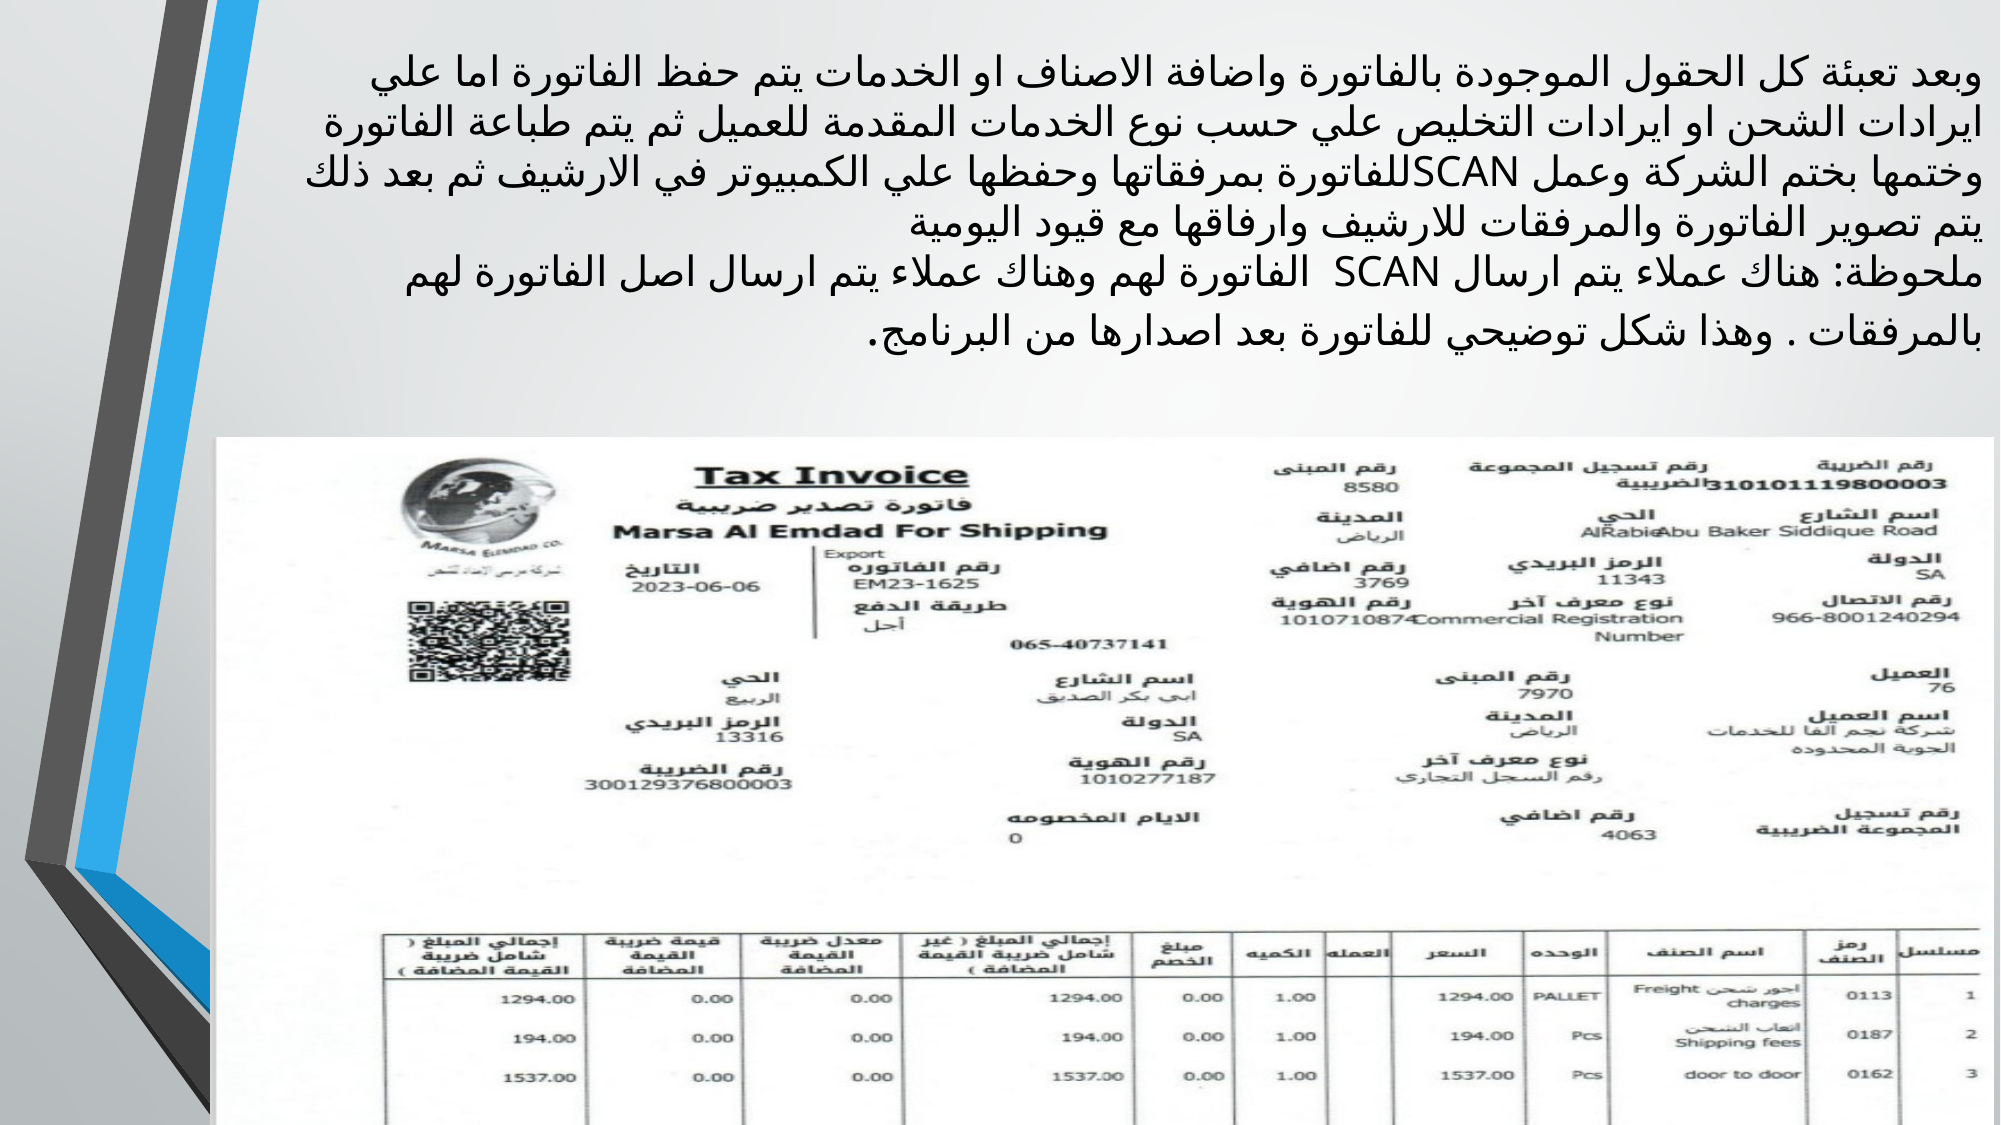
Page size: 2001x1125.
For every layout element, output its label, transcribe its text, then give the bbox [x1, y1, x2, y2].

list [209, 437, 1994, 1125]
title وبعد تعبئة كل الحقول الموجودة بالفاتورة واضافة الاصناف او الخدمات يتم حفظ الفاتورة اما علي ايرادات الشحن او ايرادات التخليص علي حسب نوع الخدمات المقدمة للعميل ثم يتم طباعة الفاتورة وختمها بختم الشركة وعمل SCANللفاتورة بمرفقاتها وحفظها علي الكمبيوتر في الارشيف ثم بعد ذلك يتم تصوير الفاتورة والمرفقات للارشيف وارفاقها مع قيود اليومية ملحوظة: هناك عملاء يتم ارسال SCAN الفاتورة لهم وهناك عملاء يتم ارسال اصل الفاتورة لهم بالمرفقات . وهذا شكل توضيحي للفاتورة بعد اصدارها من البرنامج. [243, 0, 2000, 400]
